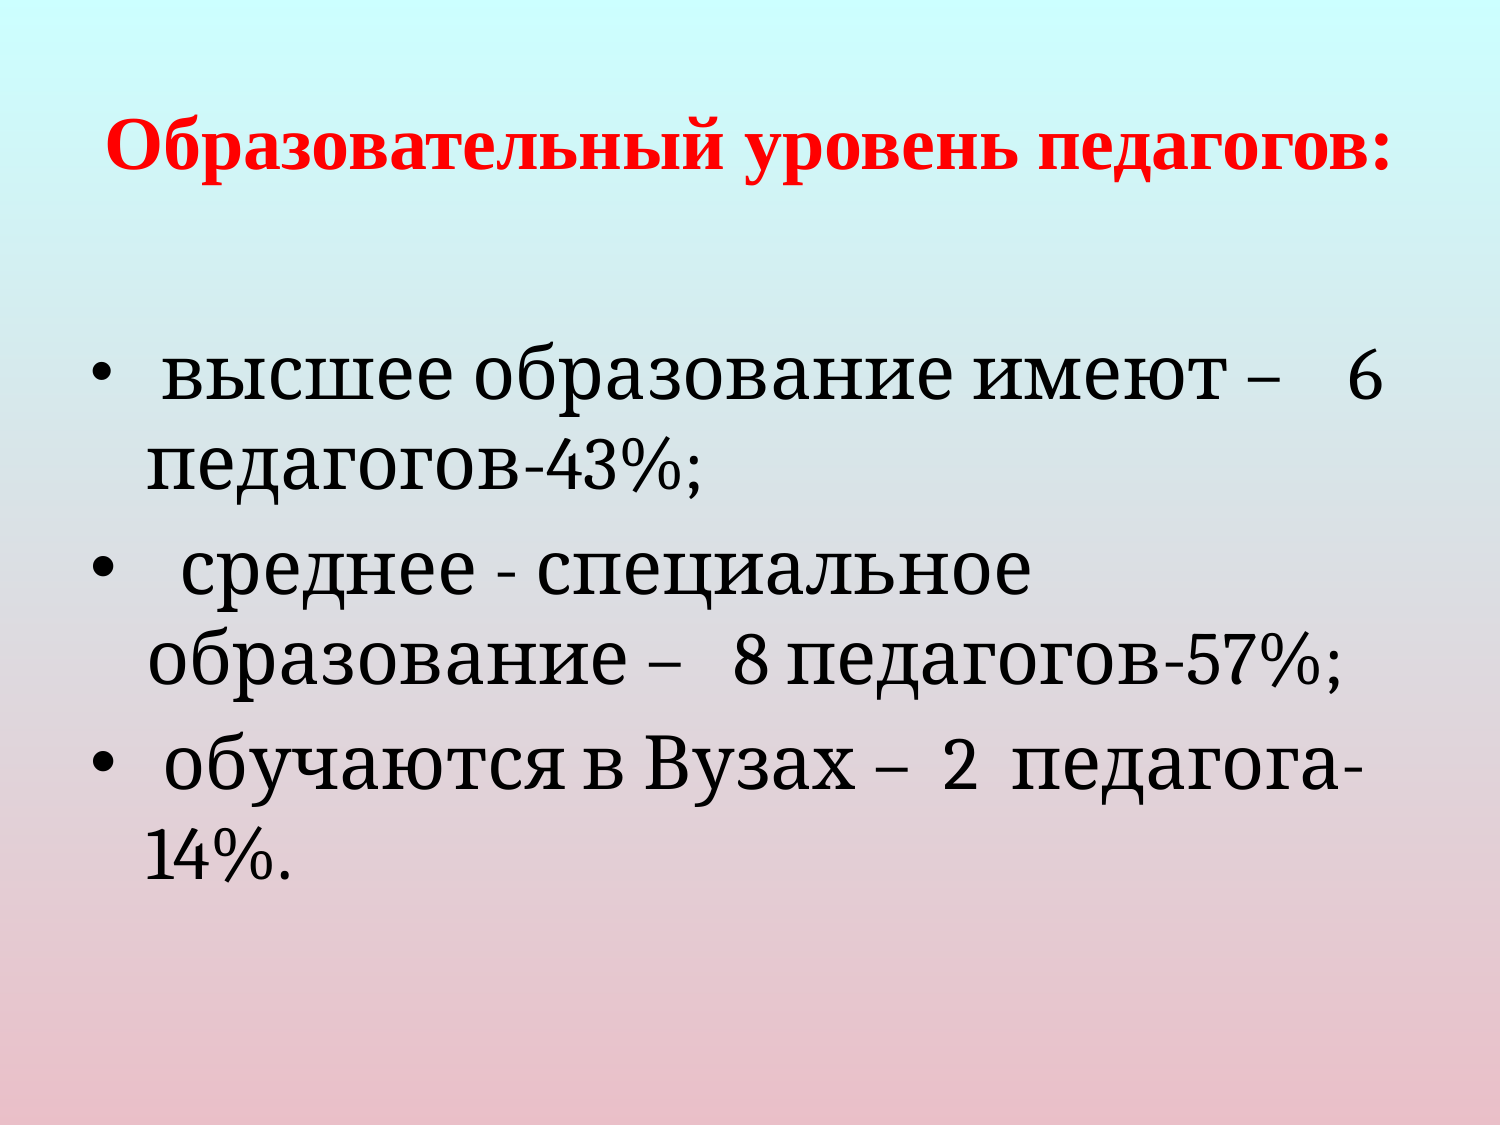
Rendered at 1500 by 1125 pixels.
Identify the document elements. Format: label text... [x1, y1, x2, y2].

list высшее образование имеют – 6 педагогов-43%; среднее - специальное образование – 8 педагогов-57%; обучаются в Вузах – 2 педагога-14%. [75, 222, 1425, 1043]
title Образовательный уровень педагогов: [75, 45, 1425, 222]
